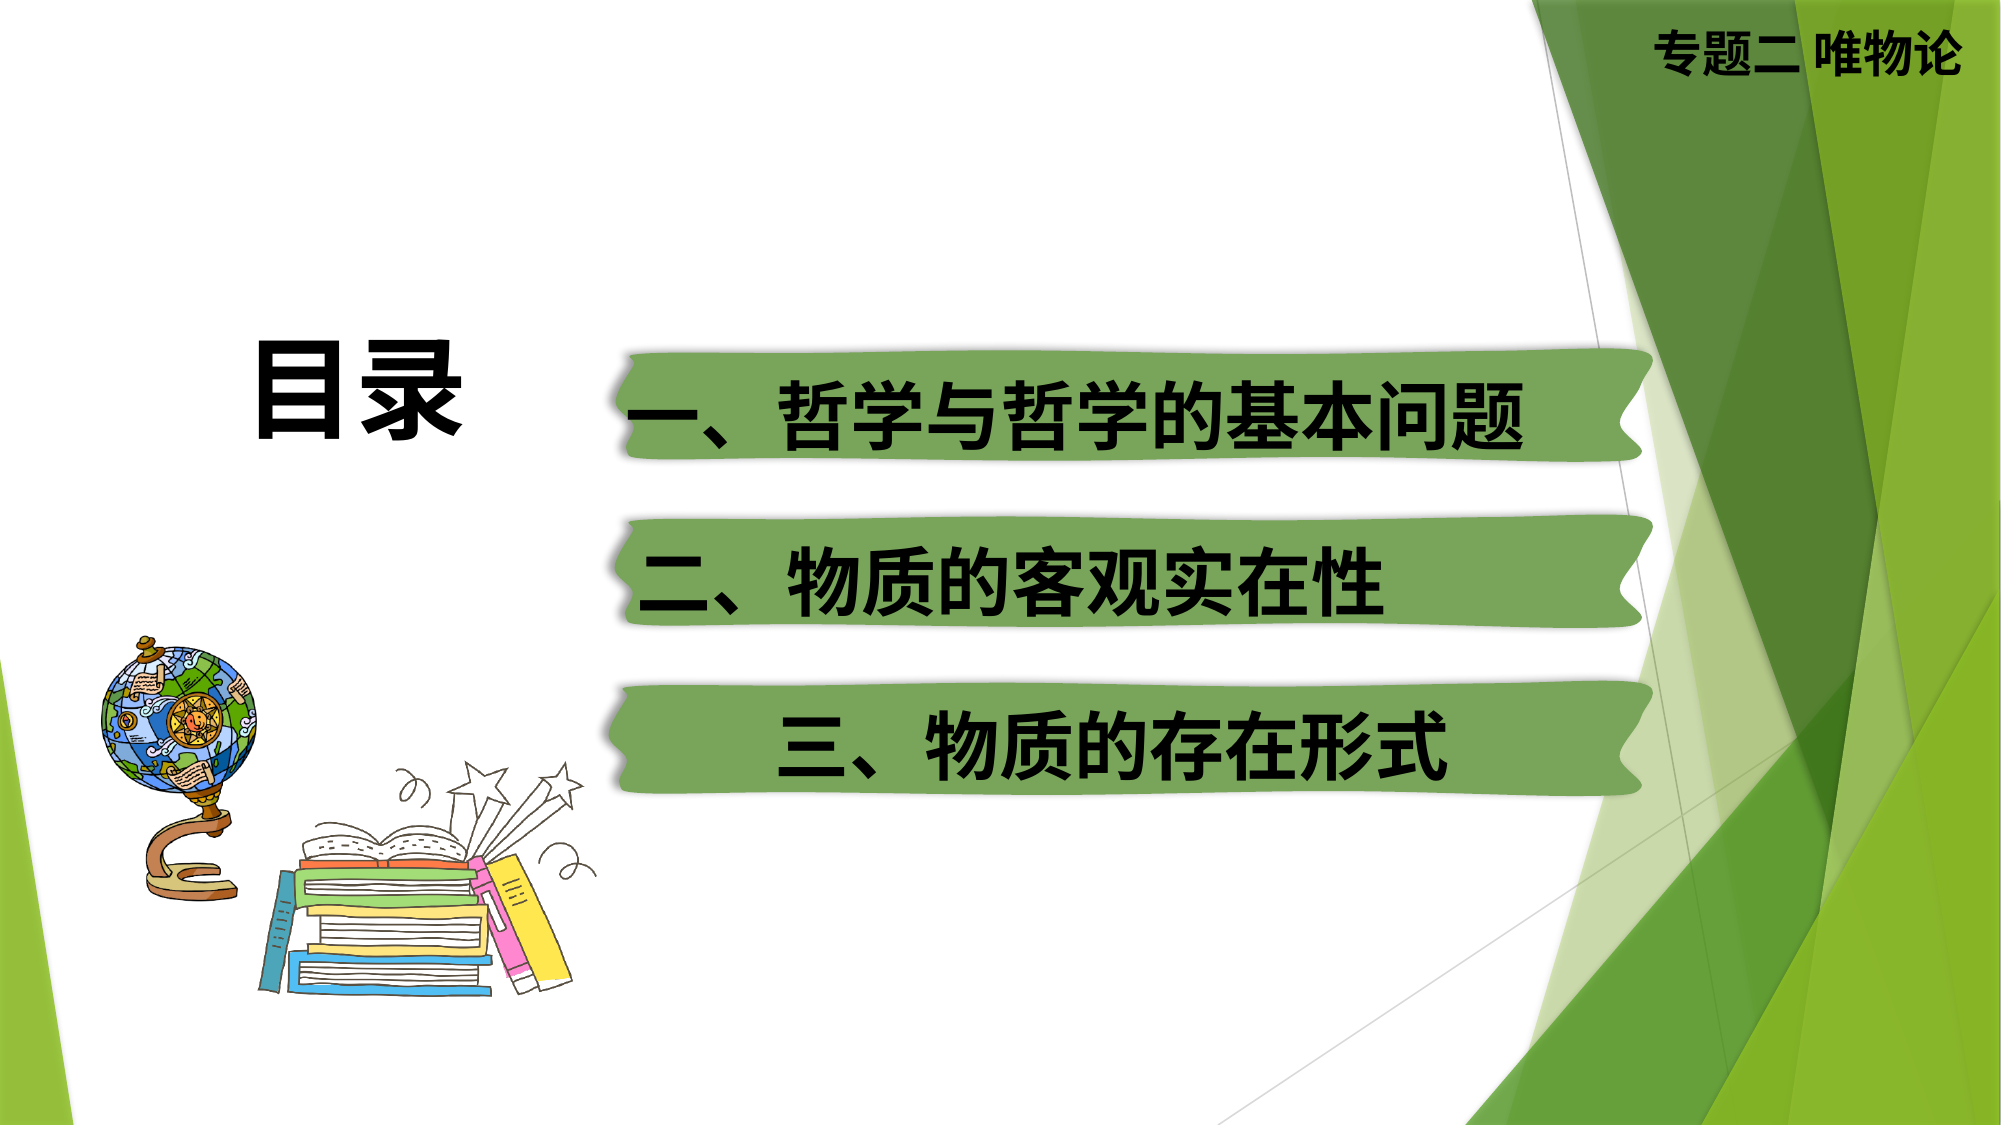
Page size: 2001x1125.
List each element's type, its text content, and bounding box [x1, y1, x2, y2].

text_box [608, 680, 1654, 799]
picture [22, 598, 598, 998]
text_box 目录 [228, 310, 484, 460]
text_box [610, 347, 1654, 517]
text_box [614, 514, 1654, 680]
